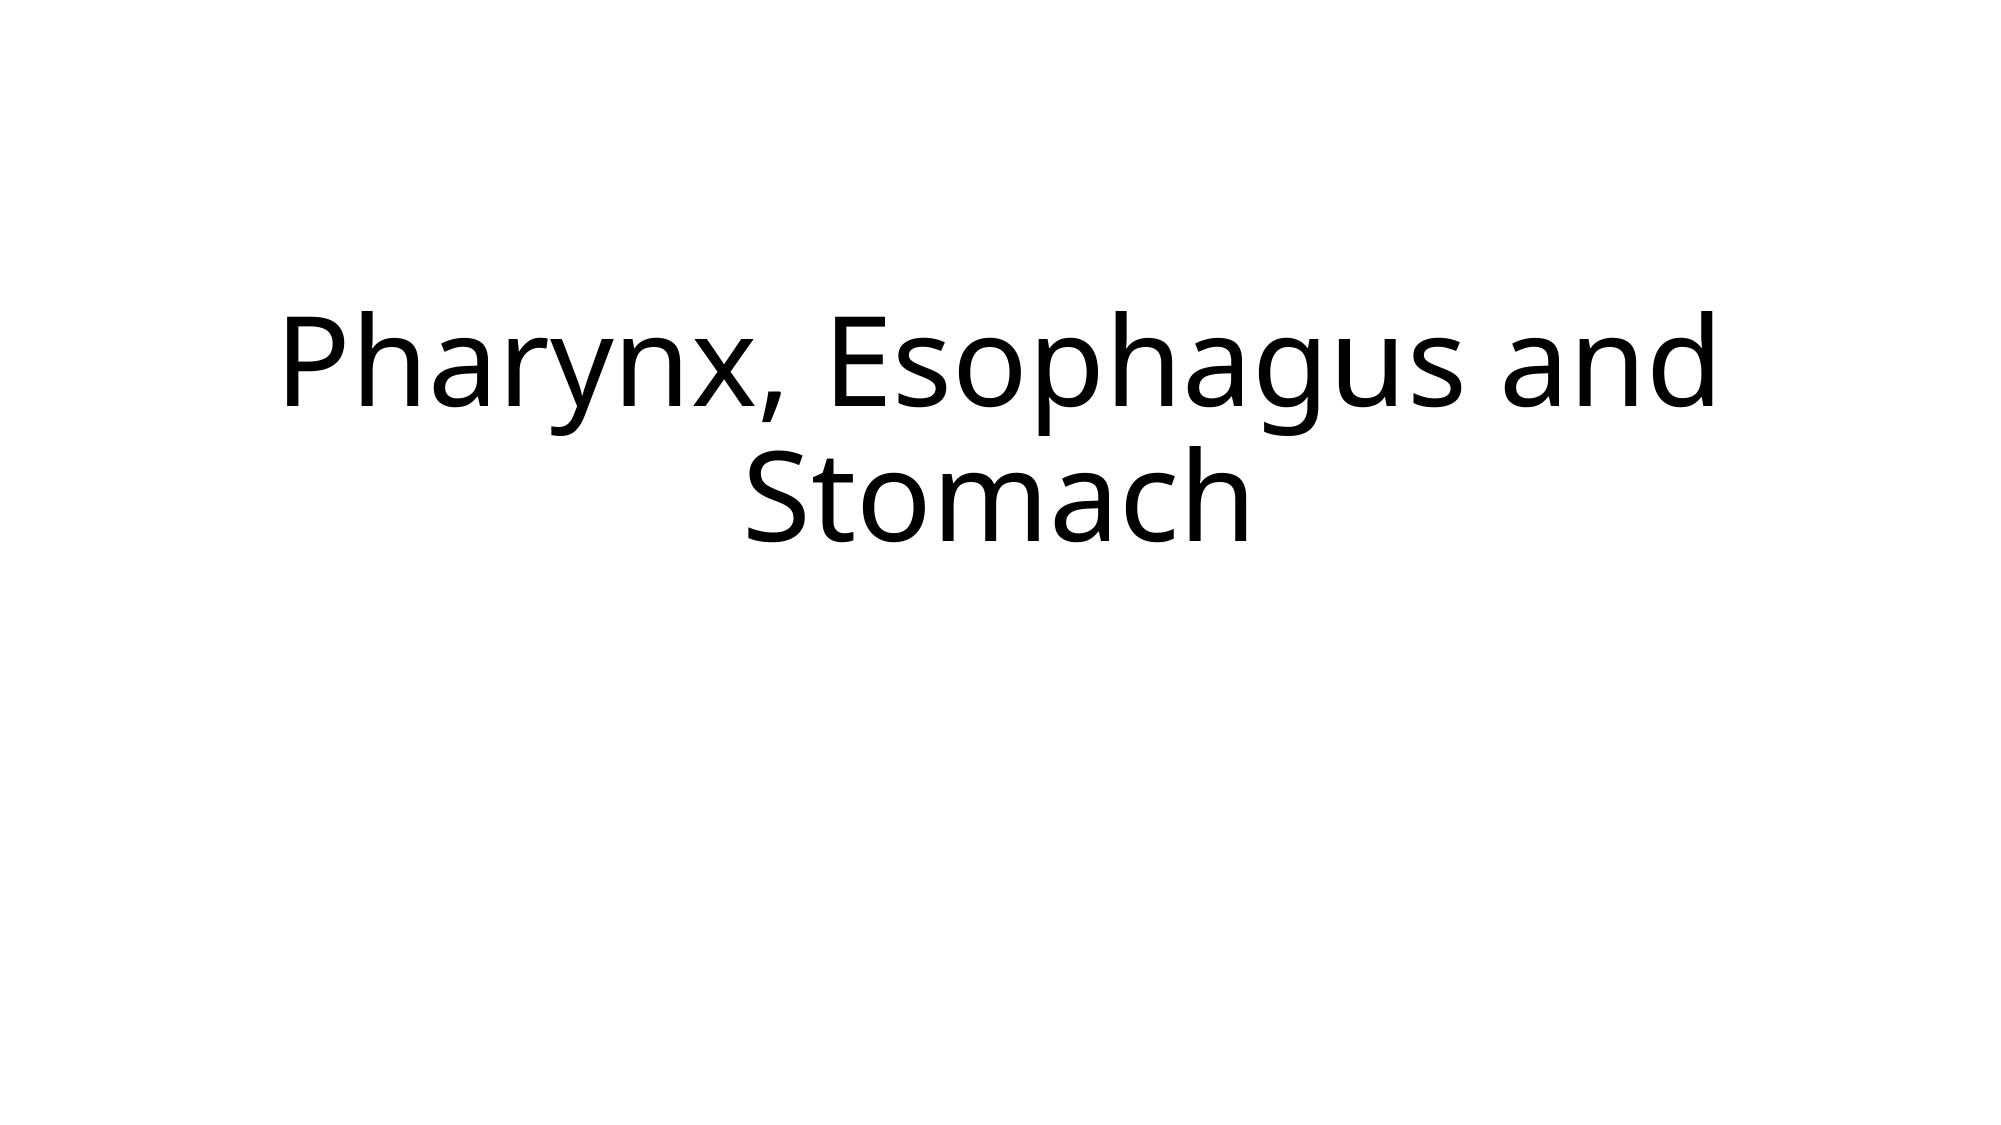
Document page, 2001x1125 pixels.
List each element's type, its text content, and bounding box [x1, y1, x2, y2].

title Pharynx, Esophagus and Stomach [249, 184, 1750, 576]
